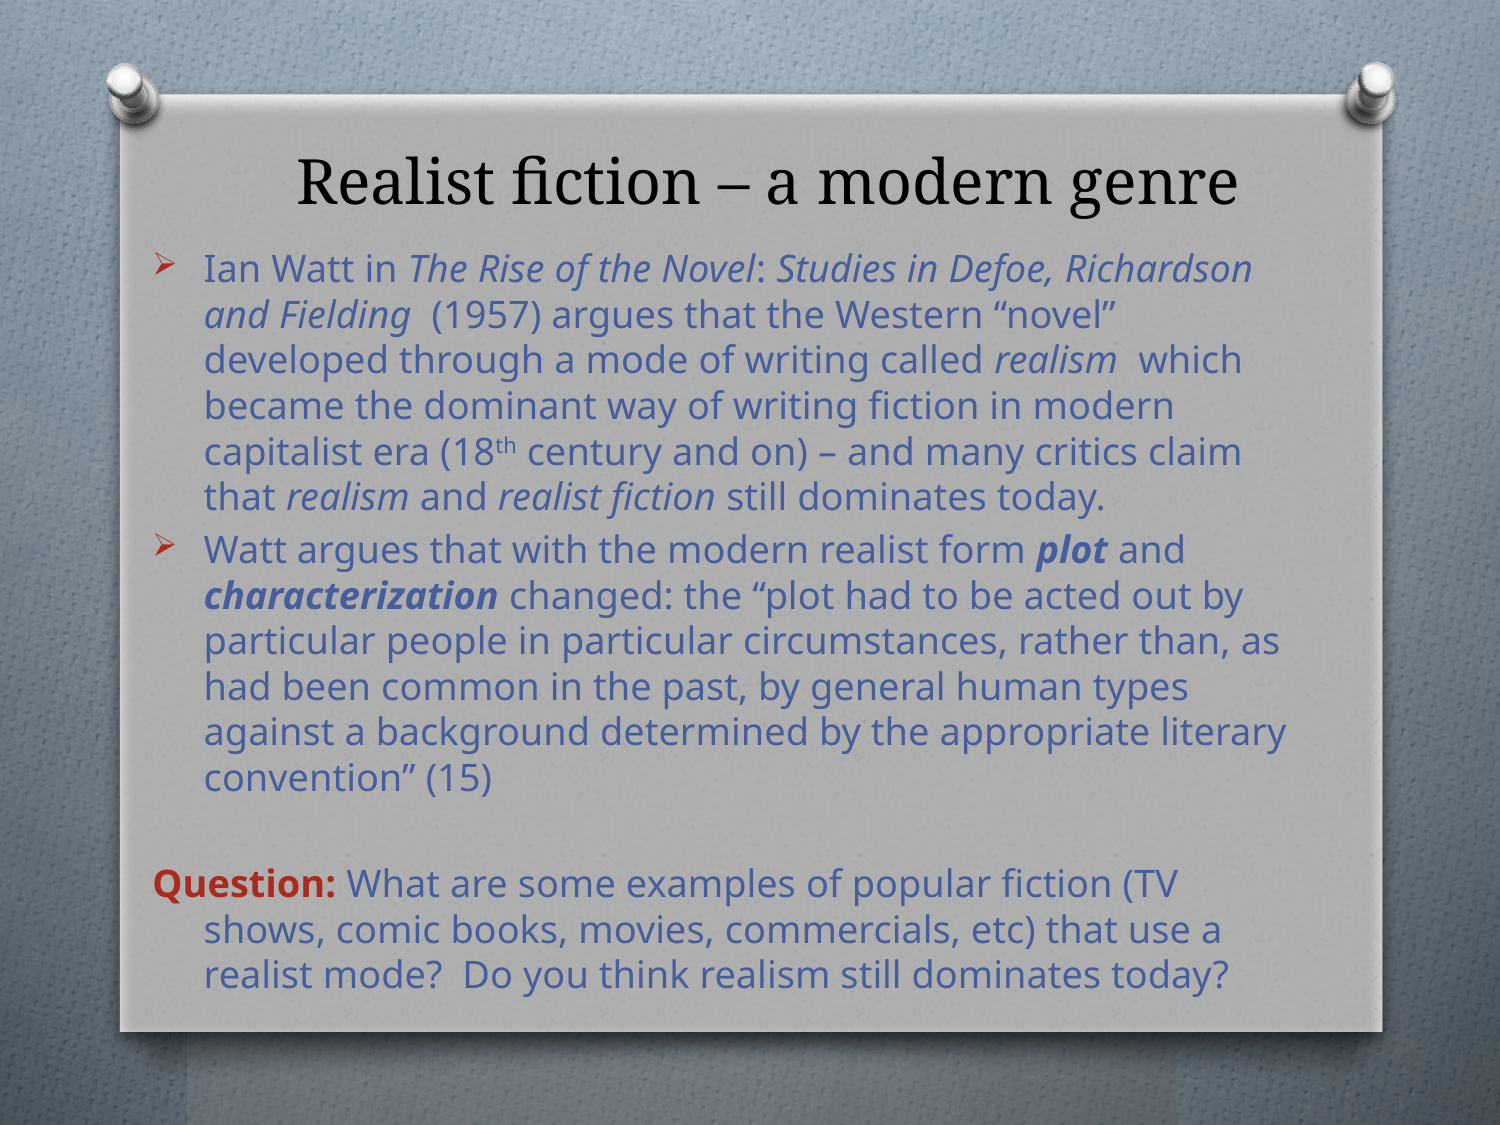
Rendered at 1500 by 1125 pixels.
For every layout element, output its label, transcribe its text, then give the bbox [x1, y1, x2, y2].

list Ian Watt in The Rise of the Novel: Studies in Defoe, Richardson and Fielding (1957) argues that the Western “novel” developed through a mode of writing called realism which became the dominant way of writing fiction in modern capitalist era (18th century and on) – and many critics claim that realism and realist fiction still dominates today. Watt argues that with the modern realist form plot and characterization changed: the “plot had to be acted out by particular people in particular circumstances, rather than, as had been common in the past, by general human types against a background determined by the appropriate literary convention” (15) Question: What are some examples of popular fiction (TV shows, comic books, movies, commercials, etc) that use a realist mode? Do you think realism still dominates today? [137, 237, 1313, 1013]
picture [75, 29, 198, 153]
title Realist fiction – a modern genre [212, 96, 1325, 225]
picture [1317, 35, 1439, 156]
